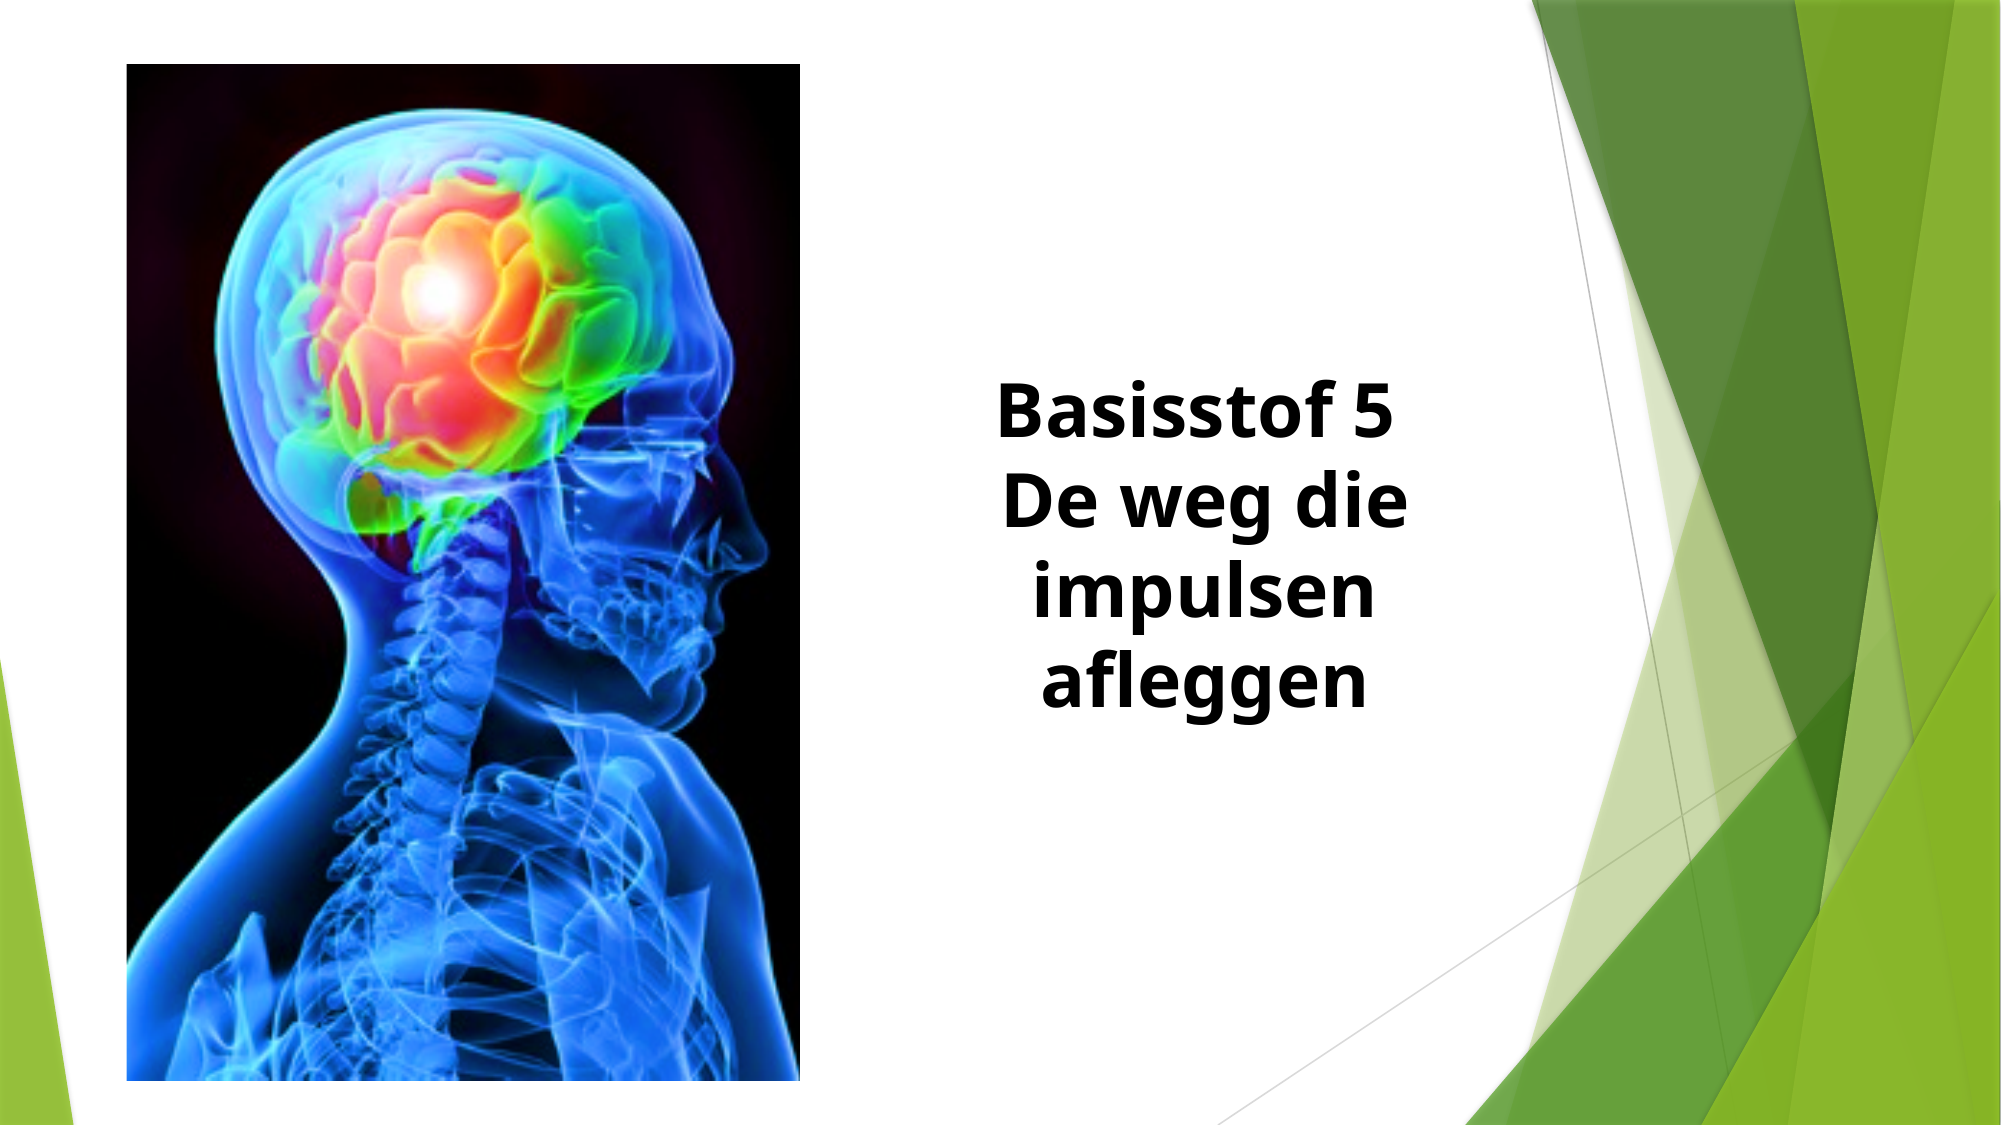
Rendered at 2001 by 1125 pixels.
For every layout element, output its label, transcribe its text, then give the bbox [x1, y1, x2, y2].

text_box Basisstof 5 De weg die impulsen afleggen [845, 422, 1565, 664]
text_box Boek 5 thema 1 [1023, 7, 1591, 82]
picture [126, 63, 801, 1082]
